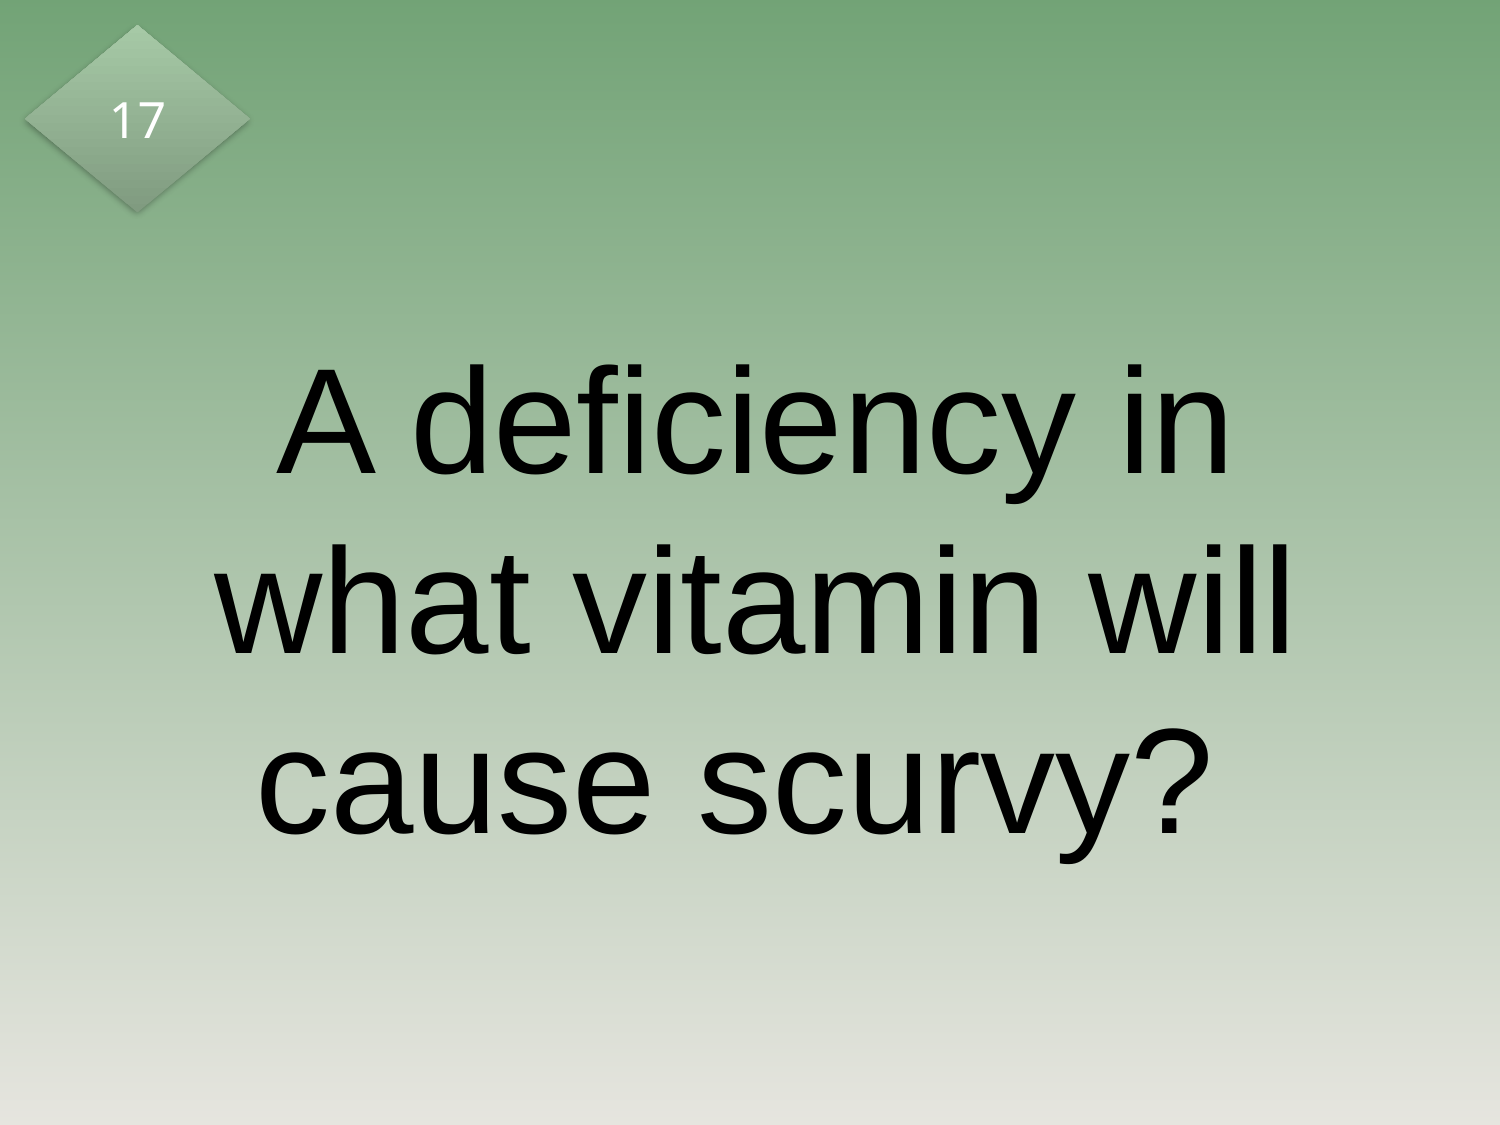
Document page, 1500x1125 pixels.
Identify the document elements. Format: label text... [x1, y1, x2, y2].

text_box 17 [24, 24, 250, 213]
title A deficiency in what vitamin will cause scurvy? [112, 224, 1401, 963]
